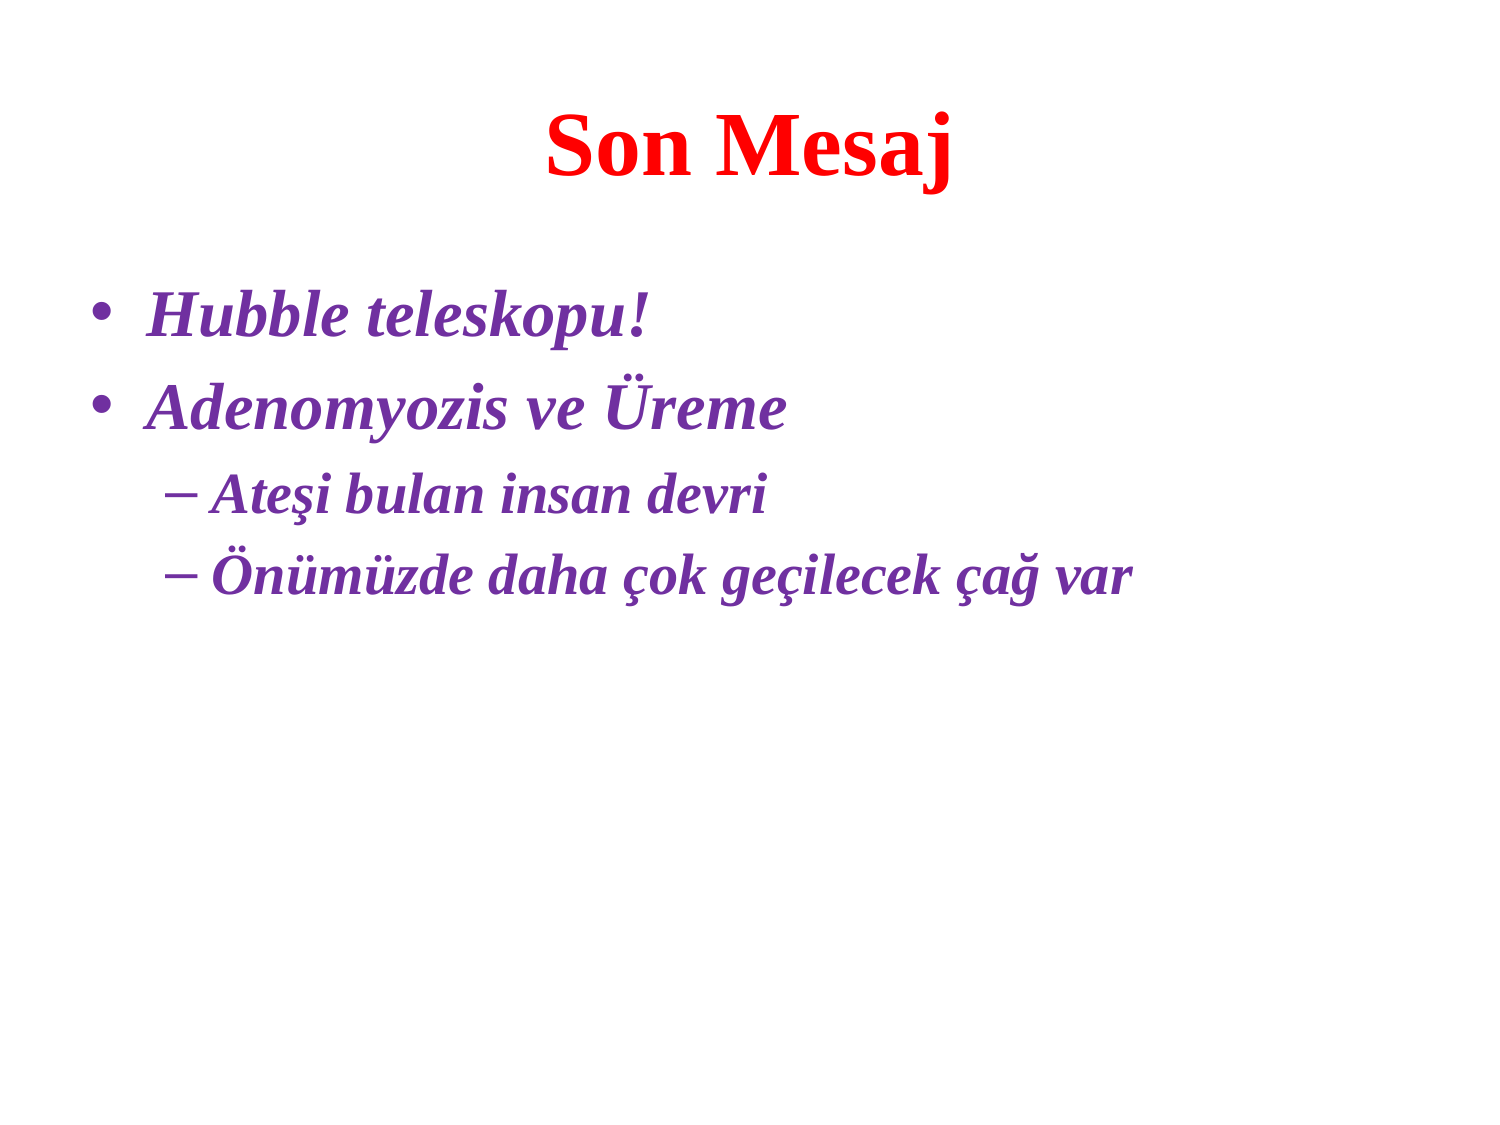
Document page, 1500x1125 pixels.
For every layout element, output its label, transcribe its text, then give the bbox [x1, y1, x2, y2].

list Hubble teleskopu! Adenomyozis ve Üreme Ateşi bulan insan devri Önümüzde daha çok geçilecek çağ var [75, 262, 1425, 1005]
title Son Mesaj [75, 45, 1425, 233]
